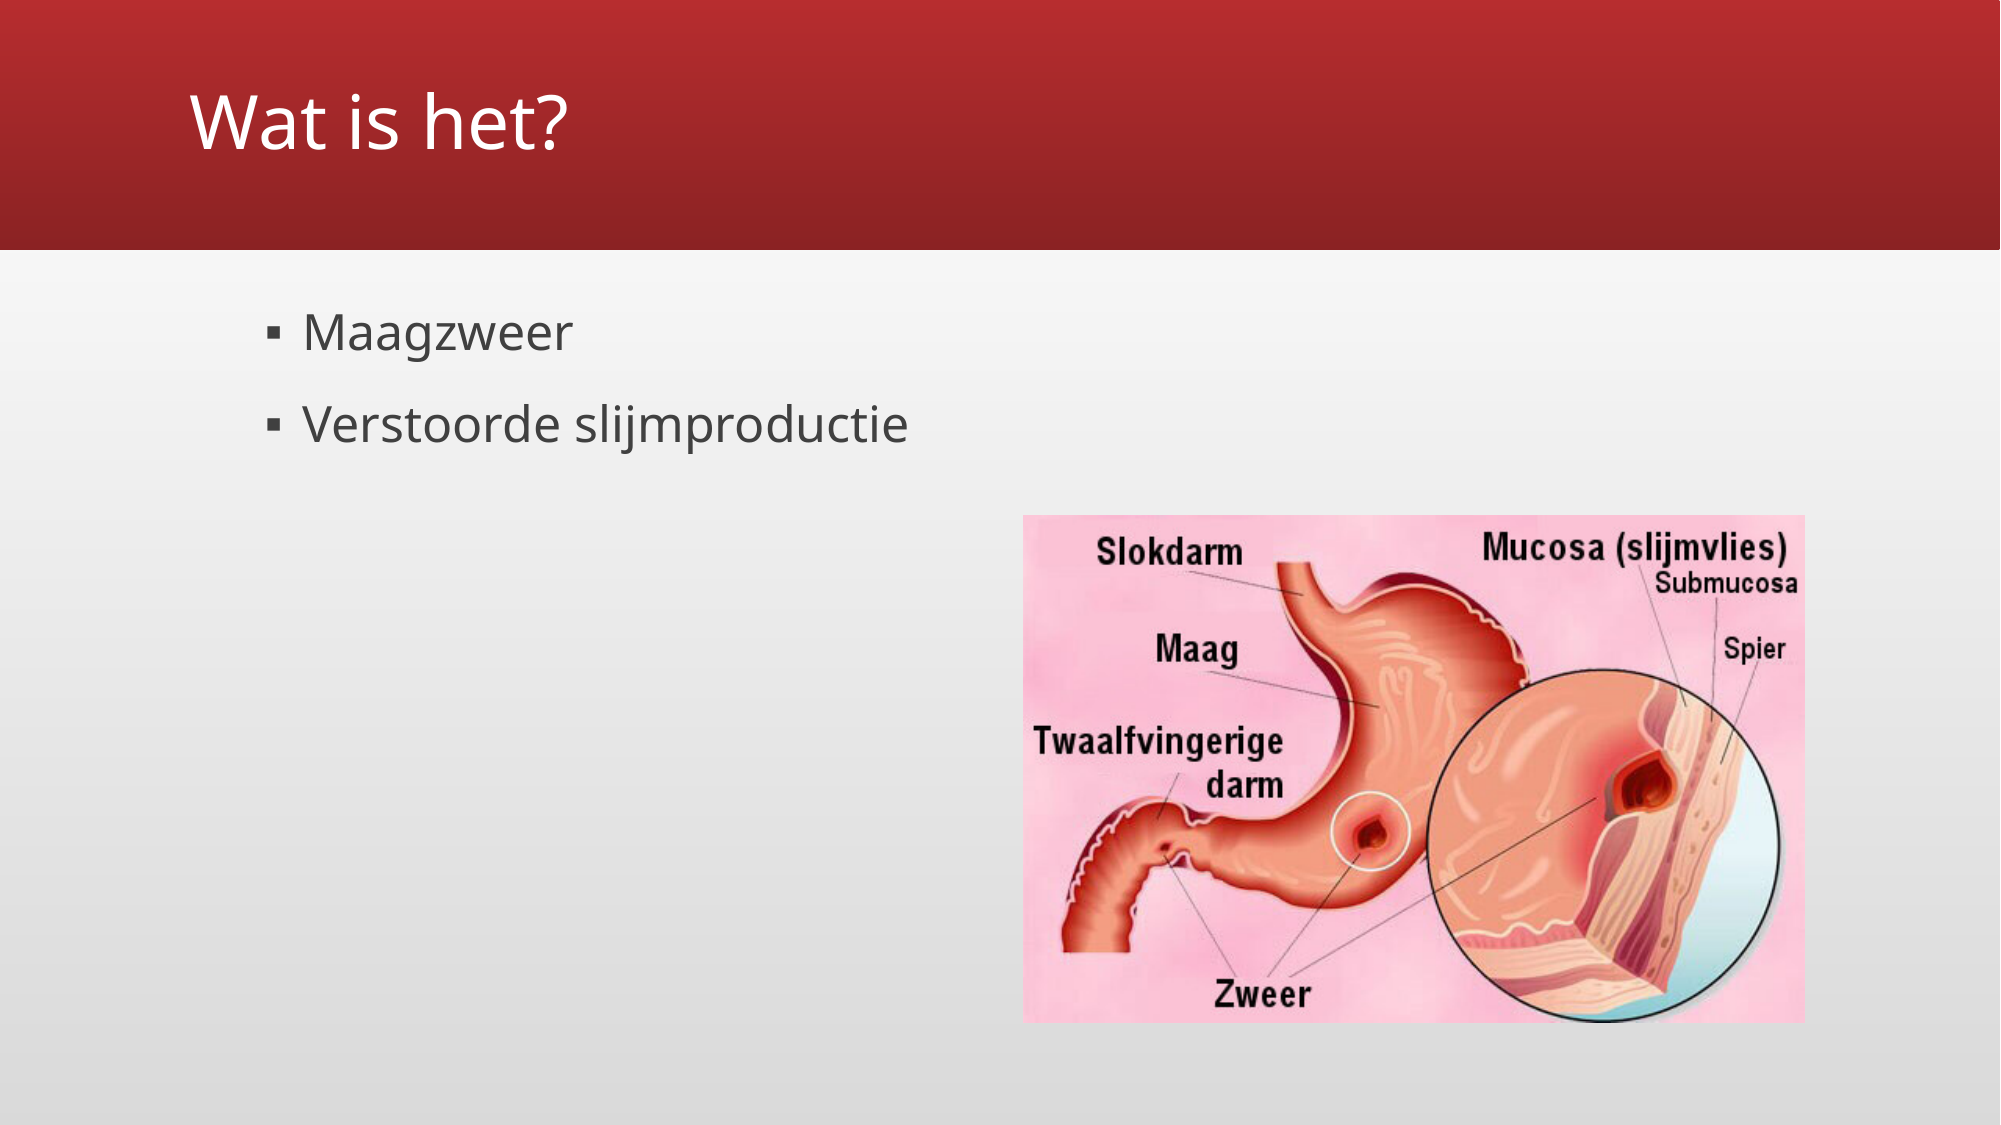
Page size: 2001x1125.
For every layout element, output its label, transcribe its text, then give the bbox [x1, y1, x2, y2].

picture [1023, 515, 1805, 1024]
list Maagzweer Verstoorde slijmproductie [249, 299, 1750, 1050]
title Wat is het? [174, 16, 1825, 234]
